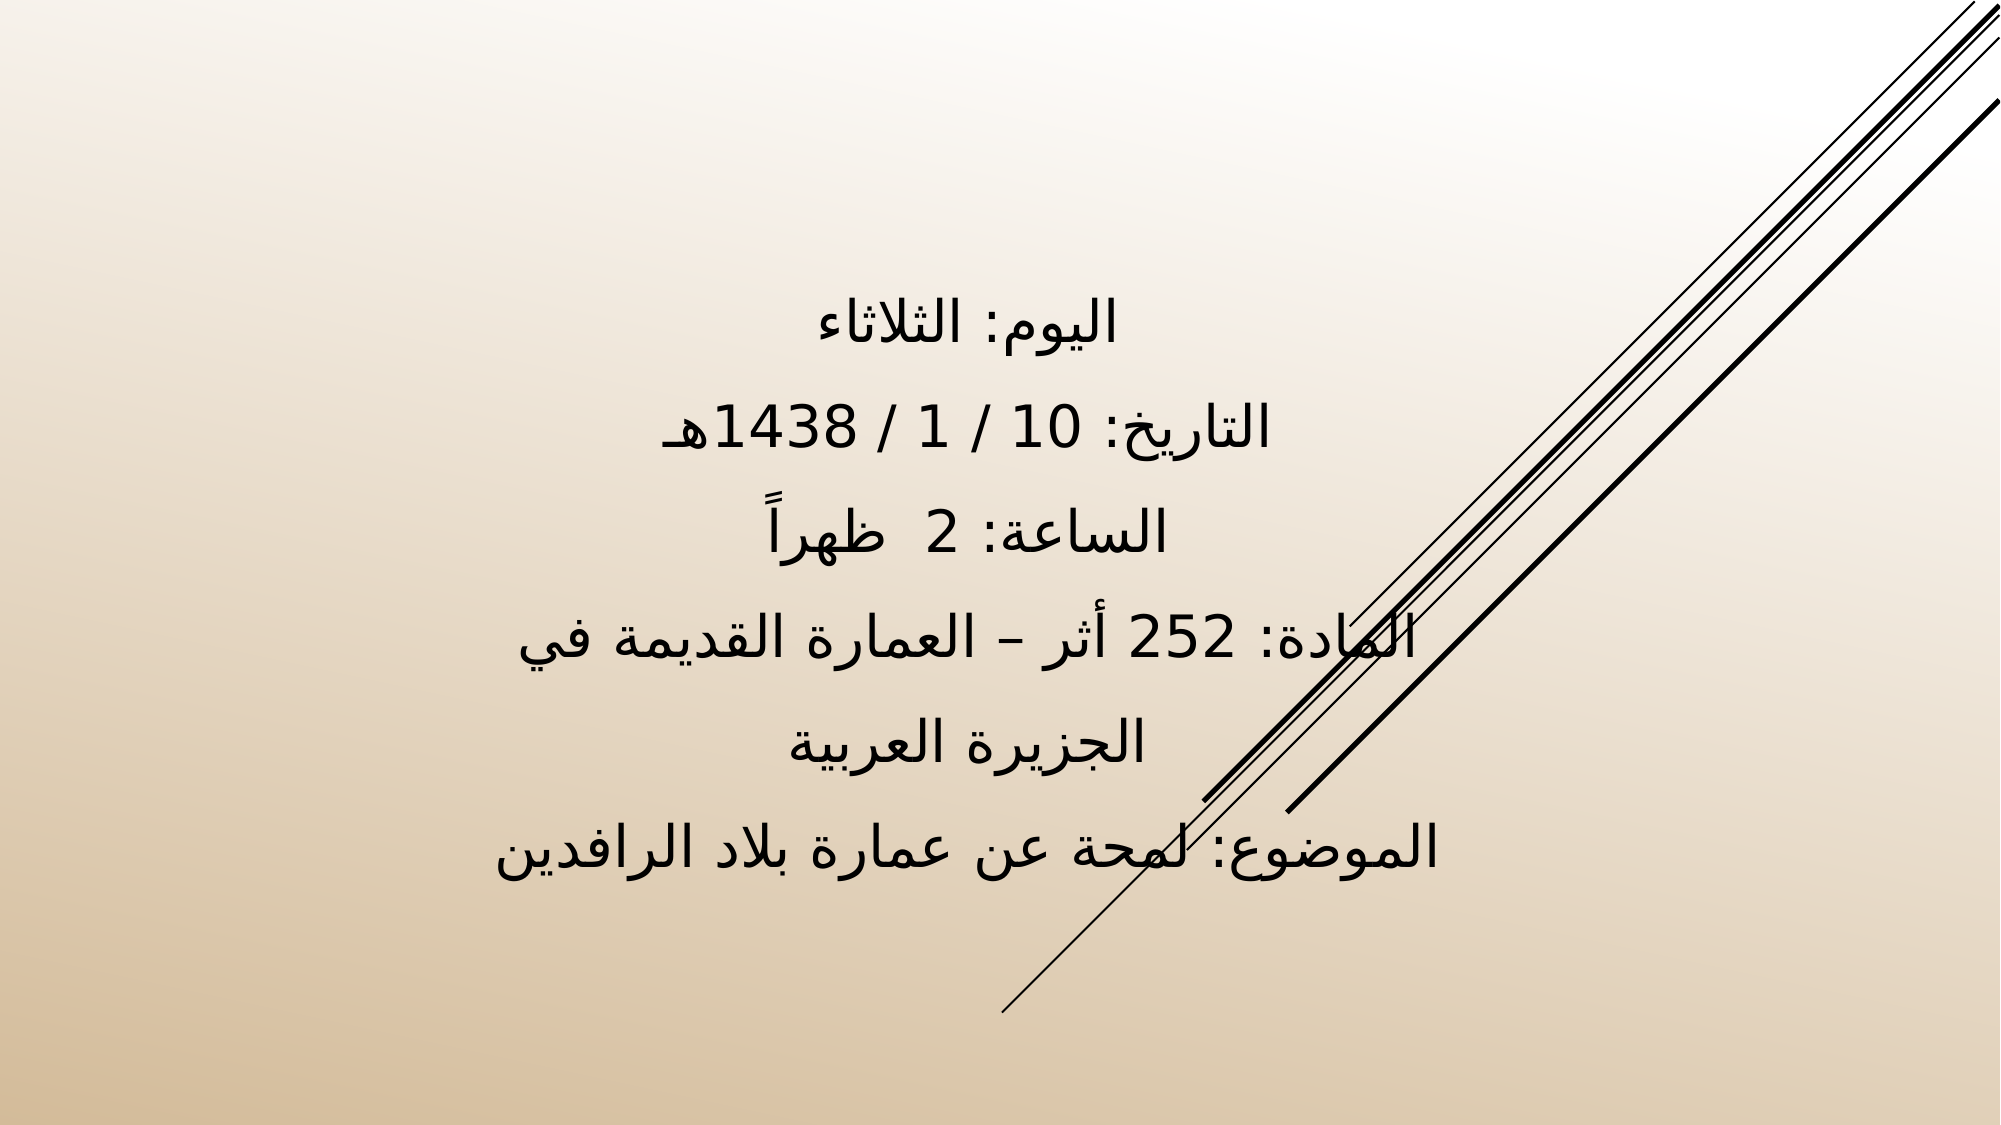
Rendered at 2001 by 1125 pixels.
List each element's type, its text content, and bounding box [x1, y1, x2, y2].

text_box اليوم: الثلاثاء التاريخ: 10 / 1 / 1438هـ الساعة: 2 ظهراً المادة: 252 أثر – العمارة القديمة في الجزيرة العربية الموضوع: لمحة عن عمارة بلاد الرافدين [444, 241, 1492, 887]
